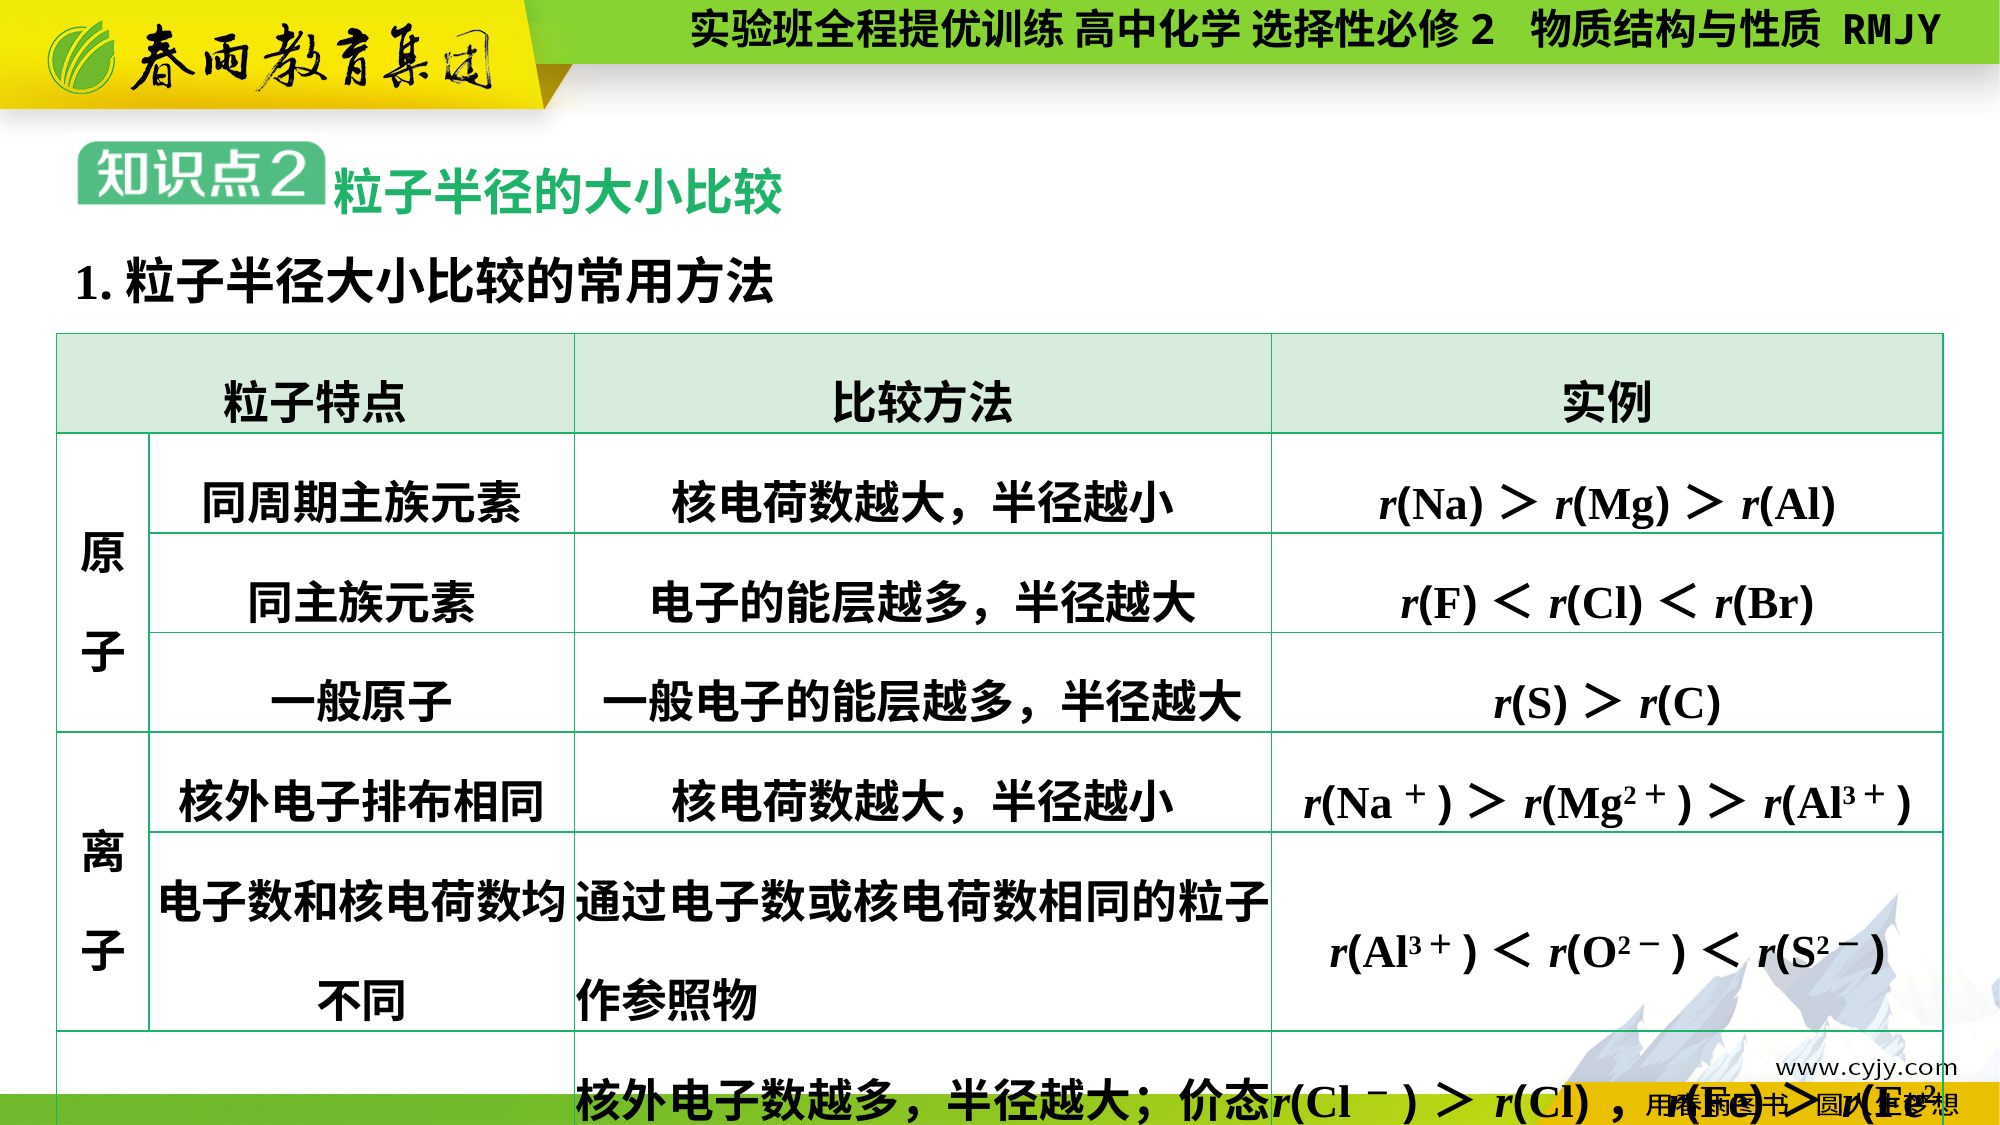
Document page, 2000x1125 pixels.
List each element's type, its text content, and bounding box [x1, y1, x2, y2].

table_cell 核外电子排布相同 [150, 733, 574, 831]
table_cell 电子数和核电荷数均不同 [150, 833, 574, 1030]
table_header 粒子特点 [57, 334, 574, 432]
table_cell r(F)＜r(Cl)＜r(Br) [1272, 534, 1942, 632]
table_cell 一般电子的能层越多，半径越大 [575, 633, 1271, 731]
table_cell 通过电子数或核电荷数相同的粒子作参照物 [575, 833, 1271, 1030]
table_cell 核外电子数越多，半径越大；价态越高，半径越小 [575, 1032, 1271, 1125]
table_cell 原 子 [57, 434, 148, 731]
table_header 实例 [1272, 334, 1942, 432]
table_header 比较方法 [575, 334, 1271, 432]
table_cell 电子的能层越多，半径越大 [575, 534, 1271, 632]
picture [0, 0, 2000, 1125]
table_cell 同周期主族元素 [150, 434, 574, 532]
table_cell 一般原子 [150, 633, 574, 731]
table_cell r(Na)＞r(Mg)＞r(Al) [1272, 434, 1942, 532]
table_cell r(Na＋)＞r(Mg2＋)＞r(Al3＋) [1272, 733, 1942, 831]
table_cell r(Cl－)＞r(Cl)，r(Fe)＞r(Fe2＋)＞r(Fe3＋) [1272, 1032, 1942, 1125]
table_cell r(S)＞r(C) [1272, 633, 1942, 731]
list 粒子半径的大小比较 1.粒子半径大小比较的常用方法 [59, 122, 1944, 320]
table_cell 同种元素的原子和离子 [57, 1032, 574, 1125]
table_cell 同主族元素 [150, 534, 574, 632]
table_cell 离 子 [57, 733, 148, 1030]
table_cell r(Al3＋)＜r(O2－)＜r(S2－) [1272, 833, 1942, 1030]
table_cell 核电荷数越大，半径越小 [575, 733, 1271, 831]
table_cell 核电荷数越大，半径越小 [575, 434, 1271, 532]
